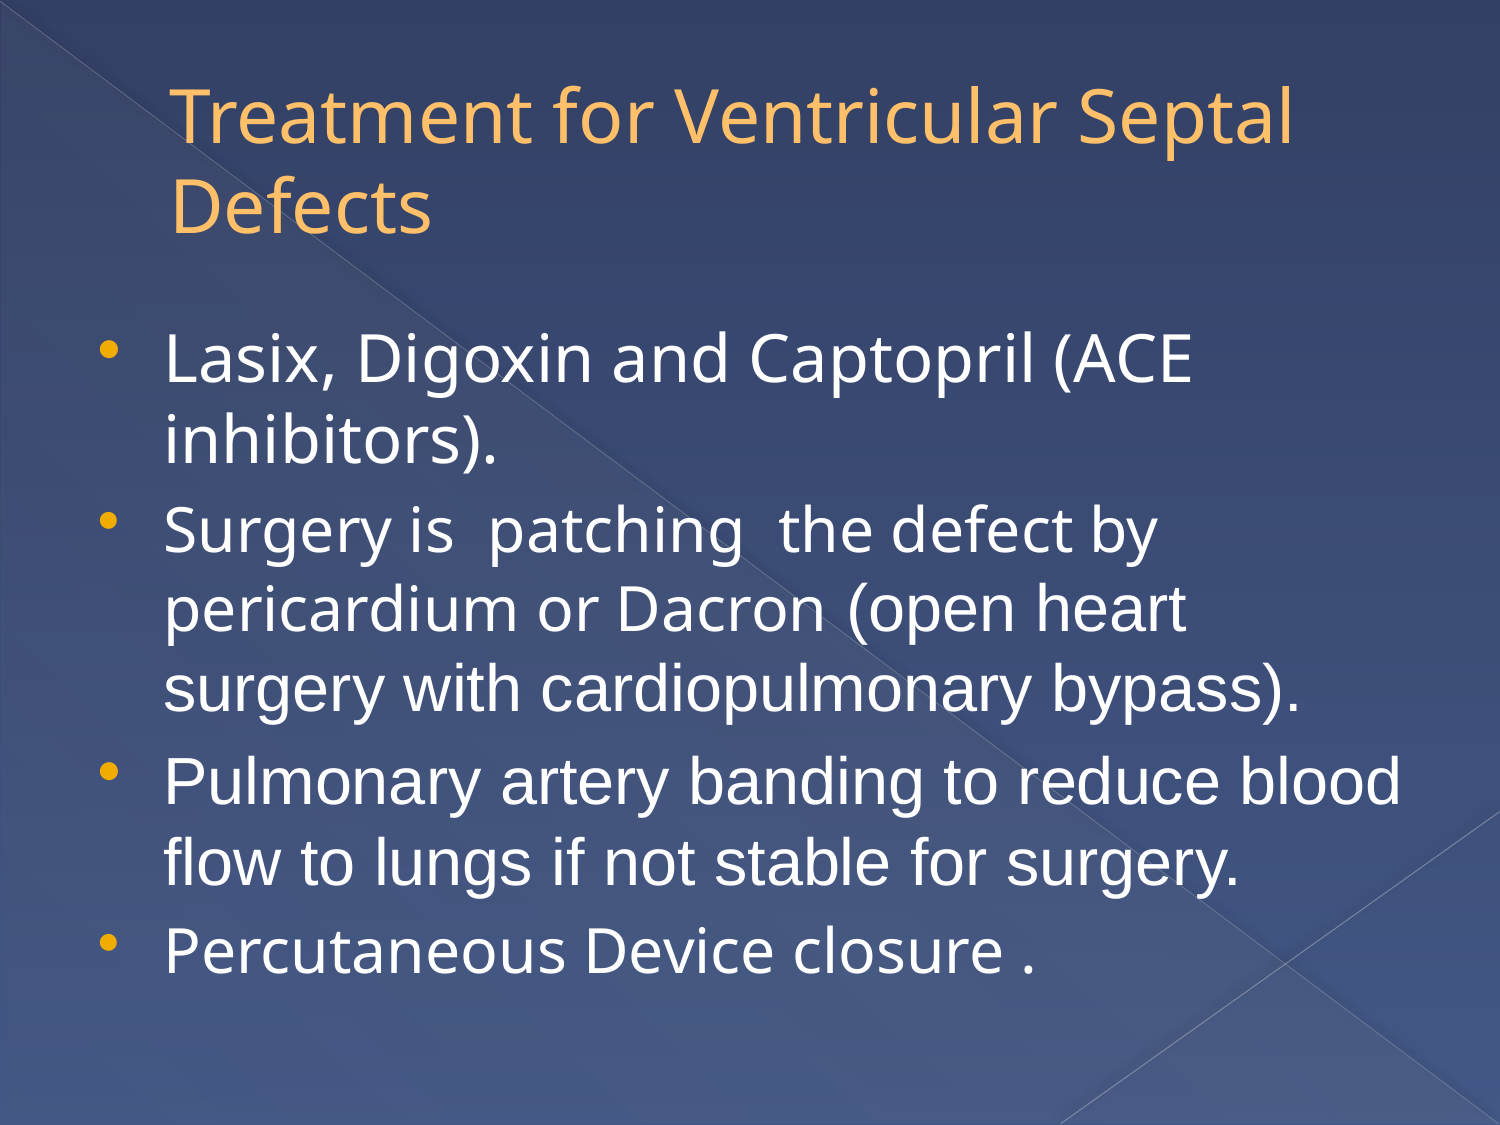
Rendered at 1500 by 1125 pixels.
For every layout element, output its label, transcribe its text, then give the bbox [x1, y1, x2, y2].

list Lasix, Digoxin and Captopril (ACE inhibitors). Surgery is patching the defect by pericardium or Dacron (open heart surgery with cardiopulmonary bypass). Pulmonary artery banding to reduce blood flow to lungs if not stable for surgery. Percutaneous Device closure . [75, 308, 1425, 1059]
title Treatment for Ventricular Septal Defects [75, 43, 1425, 274]
